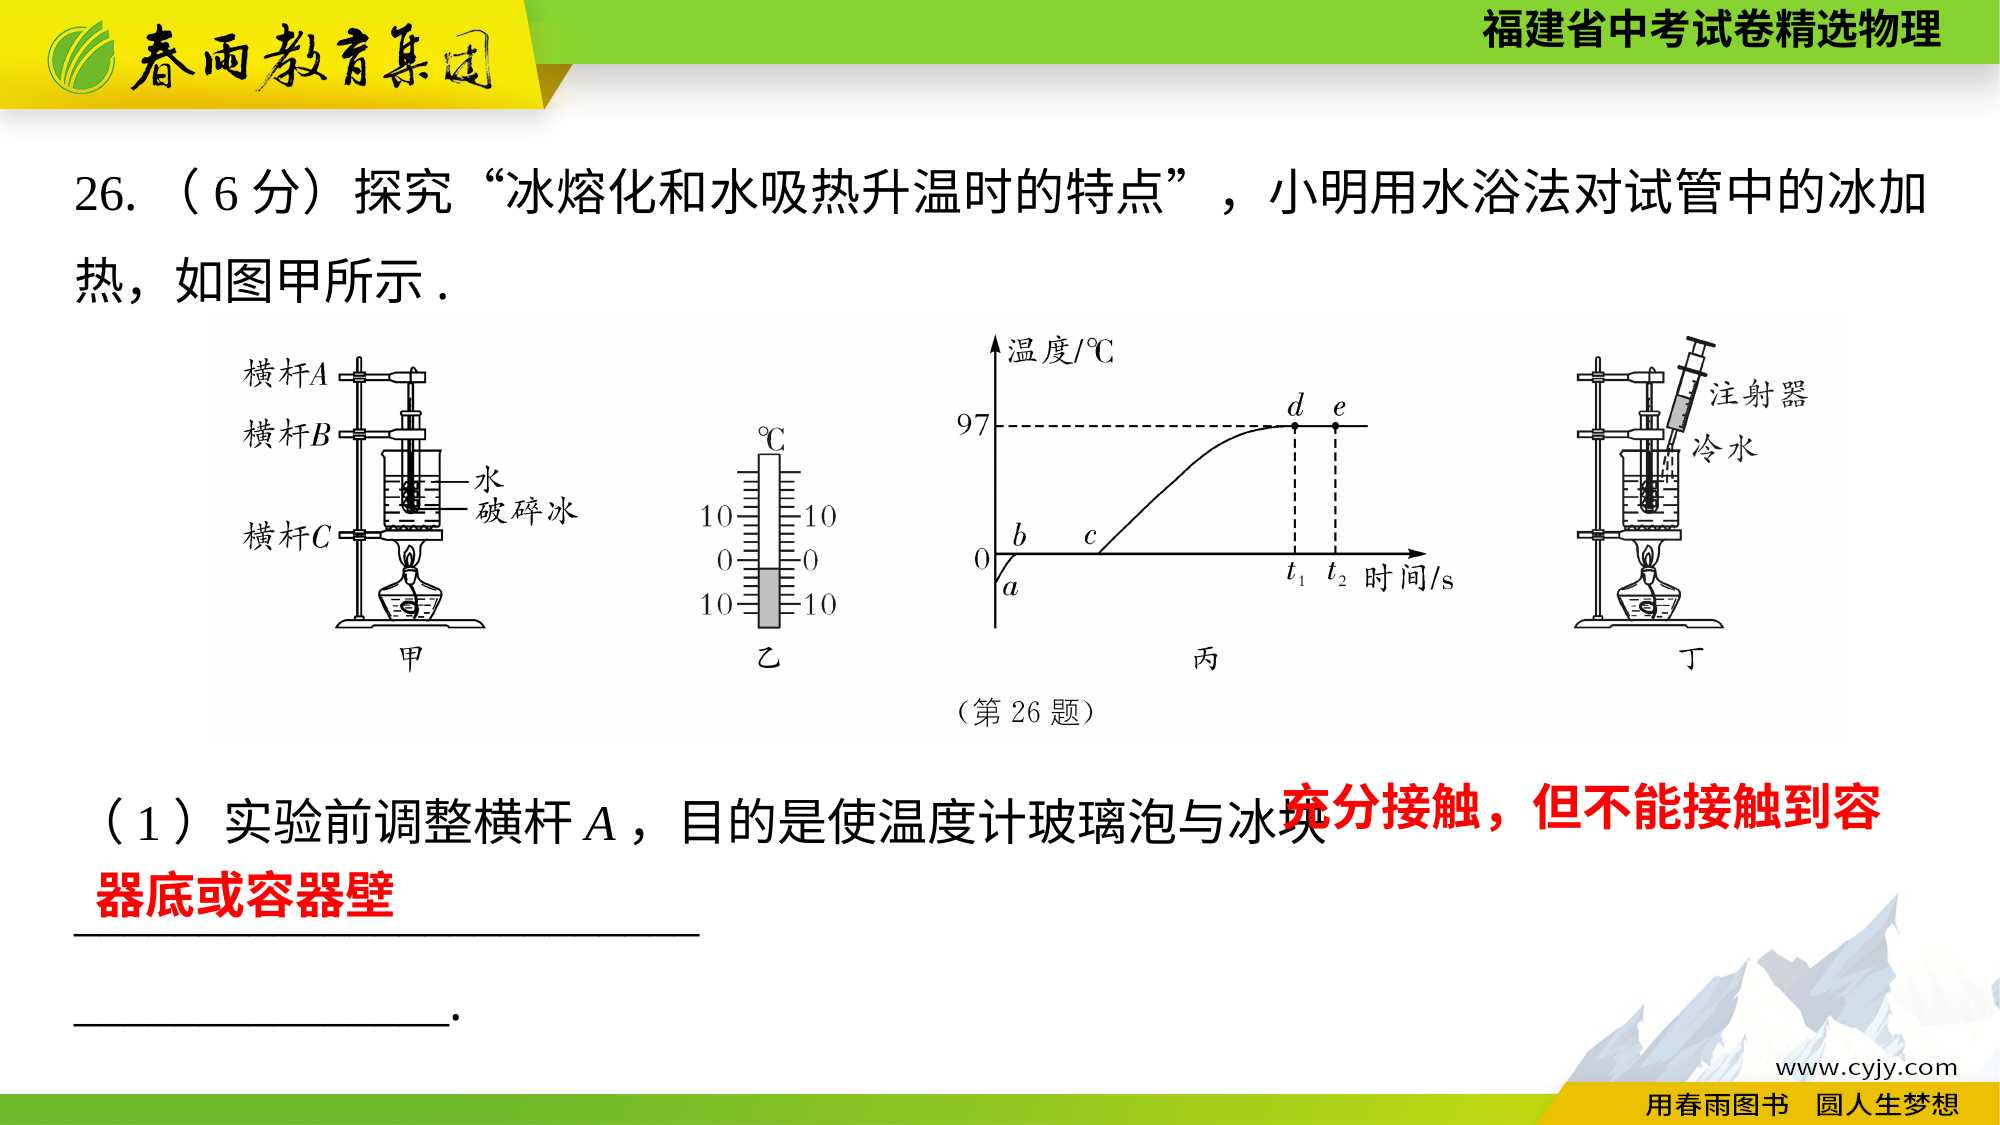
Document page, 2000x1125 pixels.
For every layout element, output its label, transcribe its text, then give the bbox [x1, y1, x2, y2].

text_box 充分接触，但不能接触到容 [1267, 767, 1897, 843]
list 26.（6分）探究“冰熔化和水吸热升温时的特点”，小明用水浴法对试管中的冰加热，如图甲所示. （1）实验前调整横杆A，目的是使温度计玻璃泡与冰块_________________________ _______________. [59, 122, 1944, 956]
picture [0, 0, 2000, 1125]
text_box 器底或容器壁 [80, 855, 411, 931]
